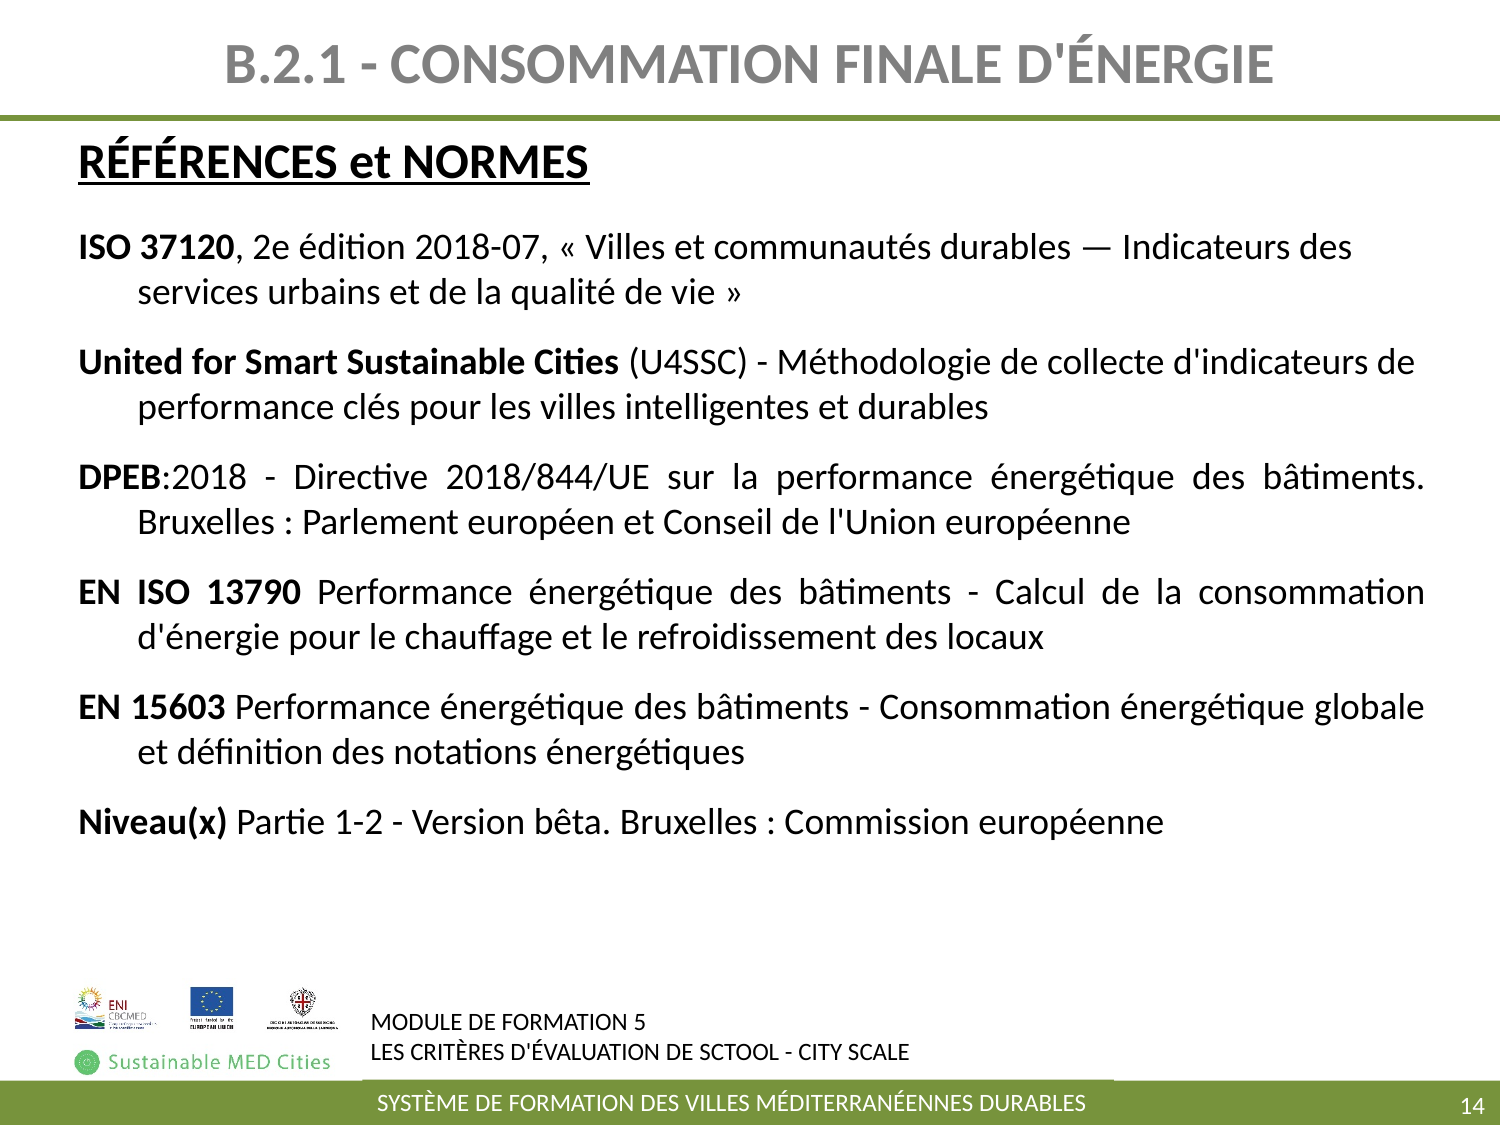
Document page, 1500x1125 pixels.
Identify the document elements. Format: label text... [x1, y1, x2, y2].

slide_number 14 [1399, 1074, 1500, 1125]
text_box SYSTÈME DE FORMATION DES VILLES MÉDITERRANÉENNES DURABLES [362, 1079, 1114, 1125]
list RÉFÉRENCES et NORMES [63, 120, 1414, 206]
text_box ISO 37120, 2e édition 2018-07, « Villes et communautés durables — Indicateurs des services urbains et de la qualité de vie » United for Smart Sustainable Cities (U4SSC) - Méthodologie de collecte d'indicateurs de performance clés pour les villes intelligentes et durables DPEB:2018 - Directive 2018/844/UE sur la performance énergétique des bâtiments. Bruxelles : Parlement européen et Conseil de l'Union européenne EN ISO 13790 Performance énergétique des bâtiments - Calcul de la consommation d'énergie pour le chauffage et le refroidissement des locaux EN 15603 Performance énergétique des bâtiments - Consommation énergétique globale et définition des notations énergétiques Niveau(x) Partie 1-2 - Version bêta. Bruxelles : Commission européenne [63, 214, 1442, 850]
picture [62, 978, 356, 1080]
title B.2.1 - CONSOMMATION FINALE D'ÉNERGIE [0, 0, 1500, 121]
